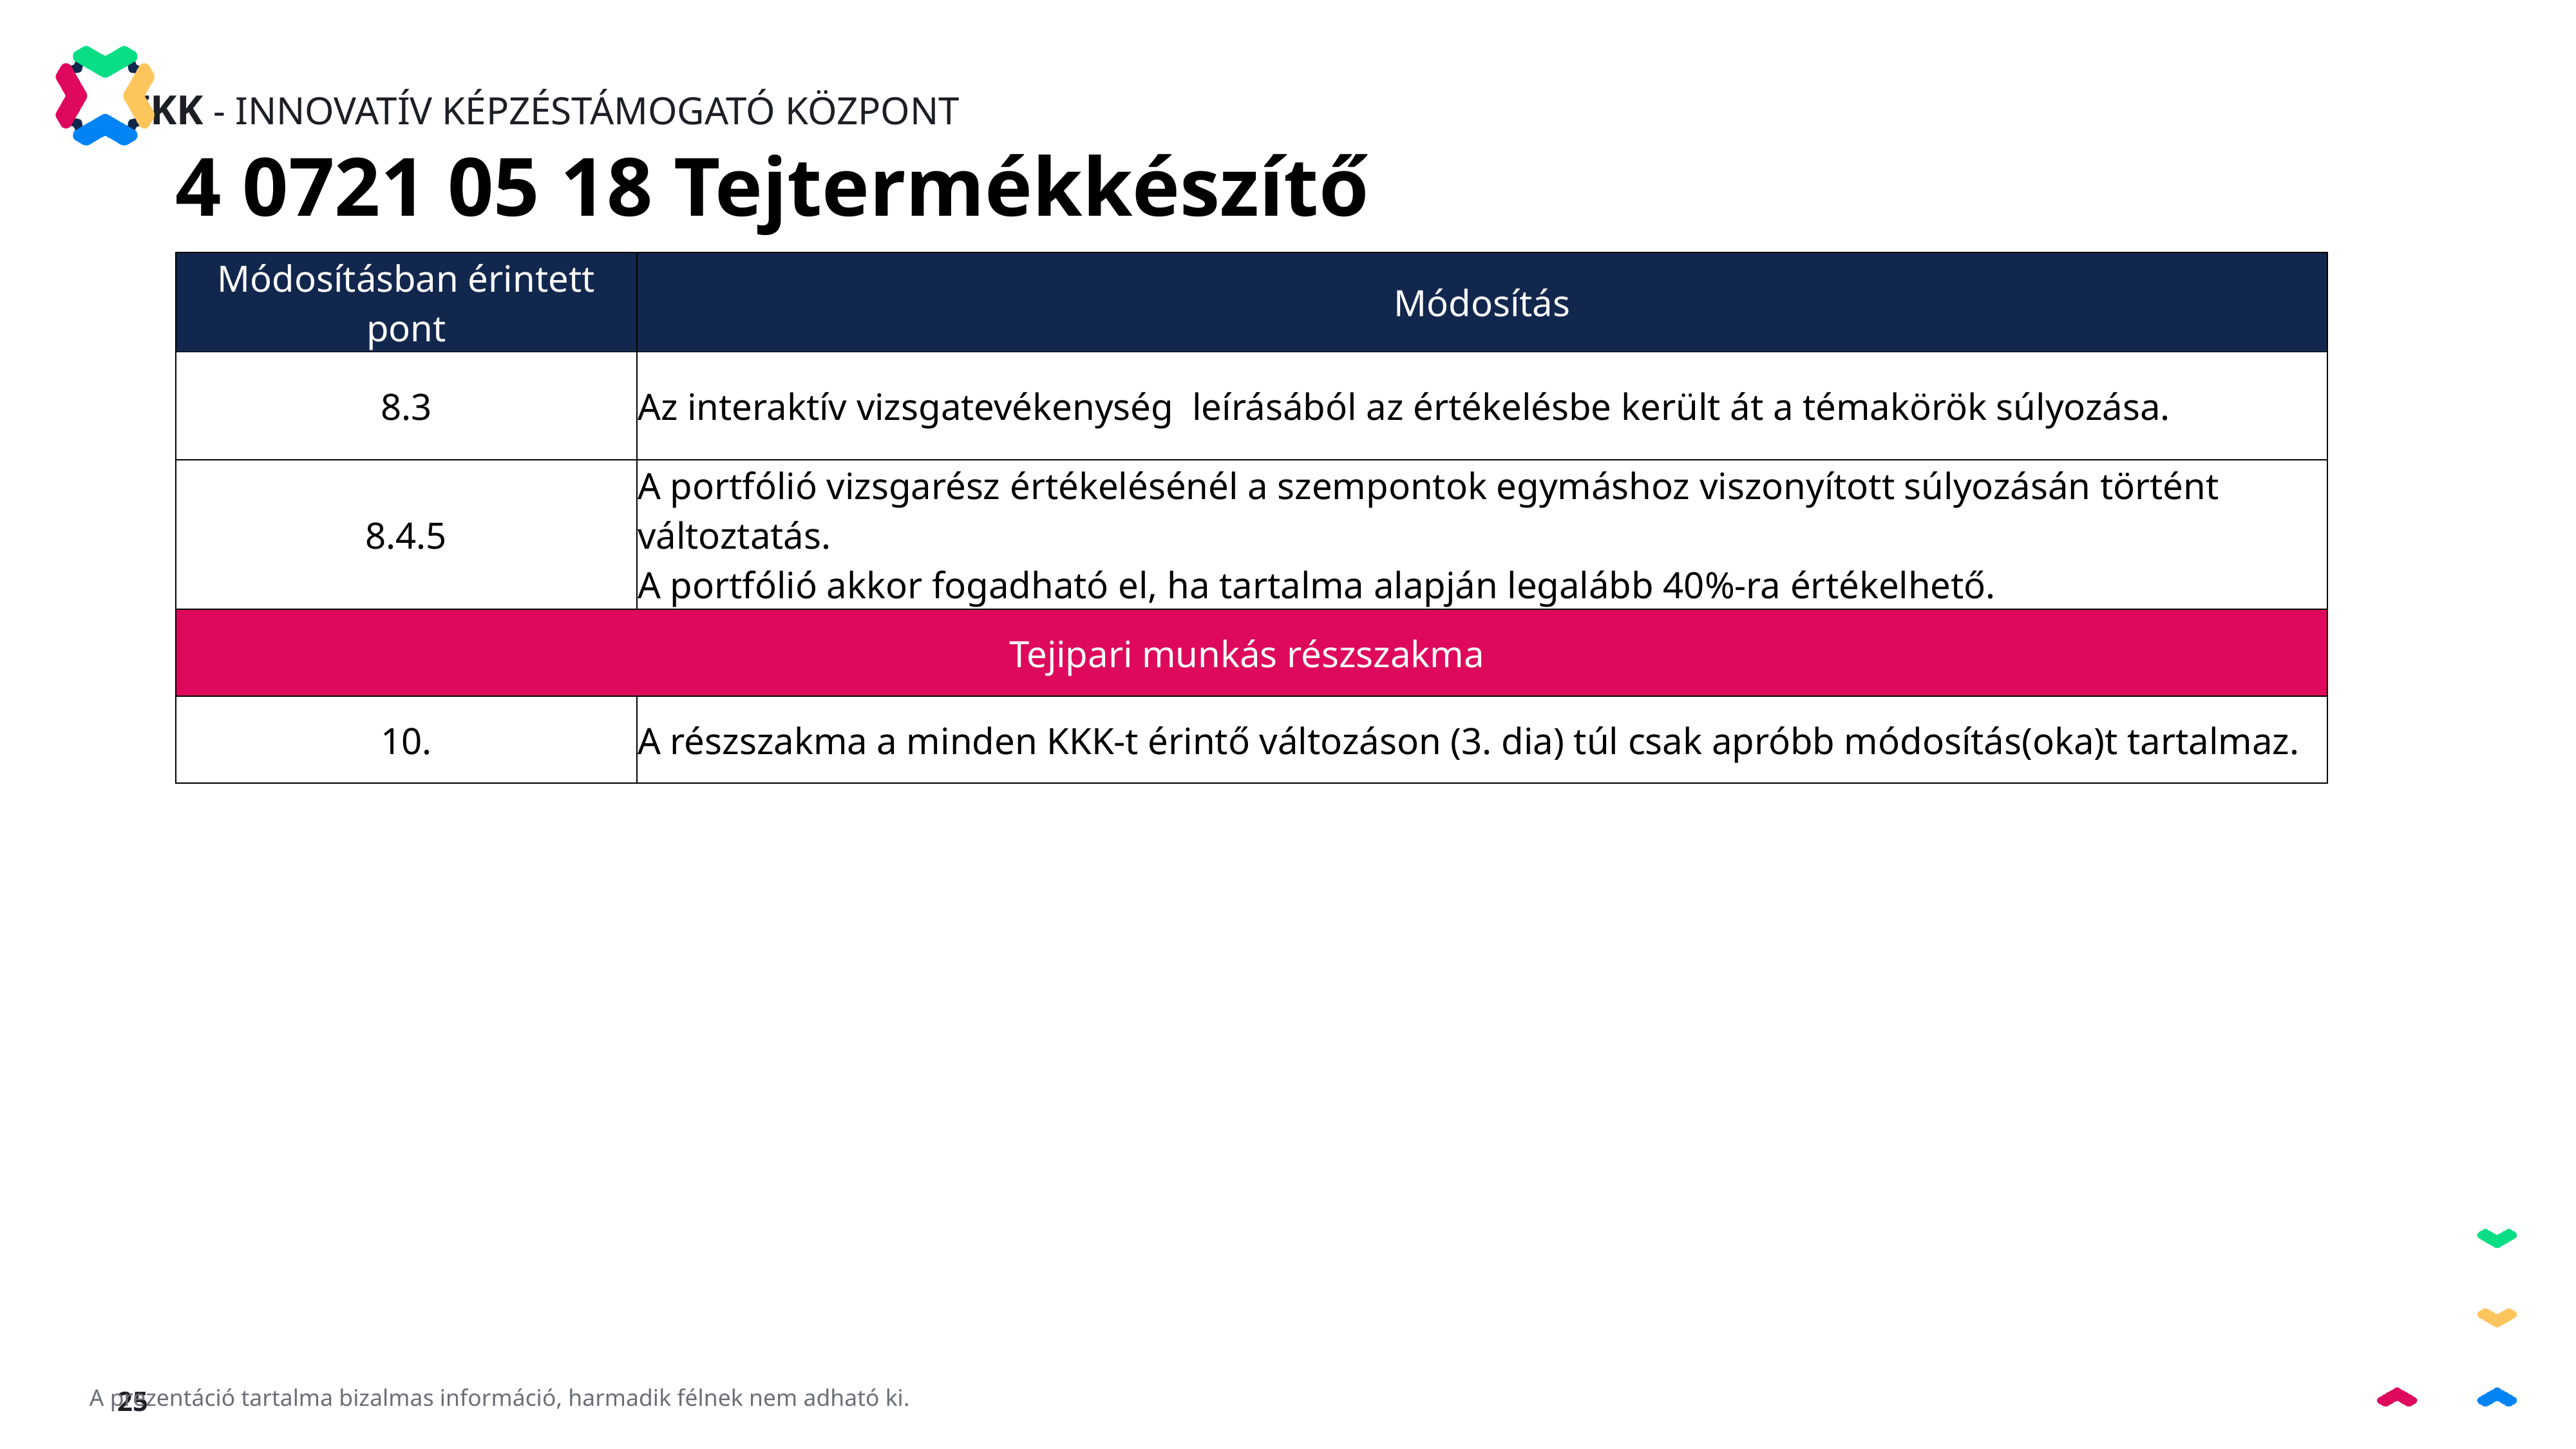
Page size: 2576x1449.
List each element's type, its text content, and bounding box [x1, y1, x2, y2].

table_cell A részszakma a minden KKK-t érintő változáson (3. dia) túl csak apróbb módosítás(oka)t tartalmaz. [638, 697, 2327, 782]
table_cell 10. [176, 697, 636, 782]
table_header Módosításban érintett pont [176, 253, 636, 352]
picture [55, 46, 155, 146]
table_header Módosítás [638, 253, 2327, 352]
picture [2377, 1229, 2517, 1406]
table_cell Az interaktív vizsgatevékenység leírásából az értékelésbe került át a témakörök súlyozása. [638, 352, 2327, 459]
table_cell Tejipari munkás részszakma [176, 610, 2327, 696]
table_cell 8.3 [176, 352, 636, 459]
list 4 0721 05 18 Tejtermékkészítő [175, 135, 2336, 227]
table_cell A portfólió vizsgarész értékelésénél a szempontok egymáshoz viszonyított súlyozásán történt változtatás. A portfólió akkor fogadható el, ha tartalma alapján legalább 40%-ra értékelhető. [638, 460, 2327, 609]
table_cell 8.4.5 [176, 460, 636, 609]
